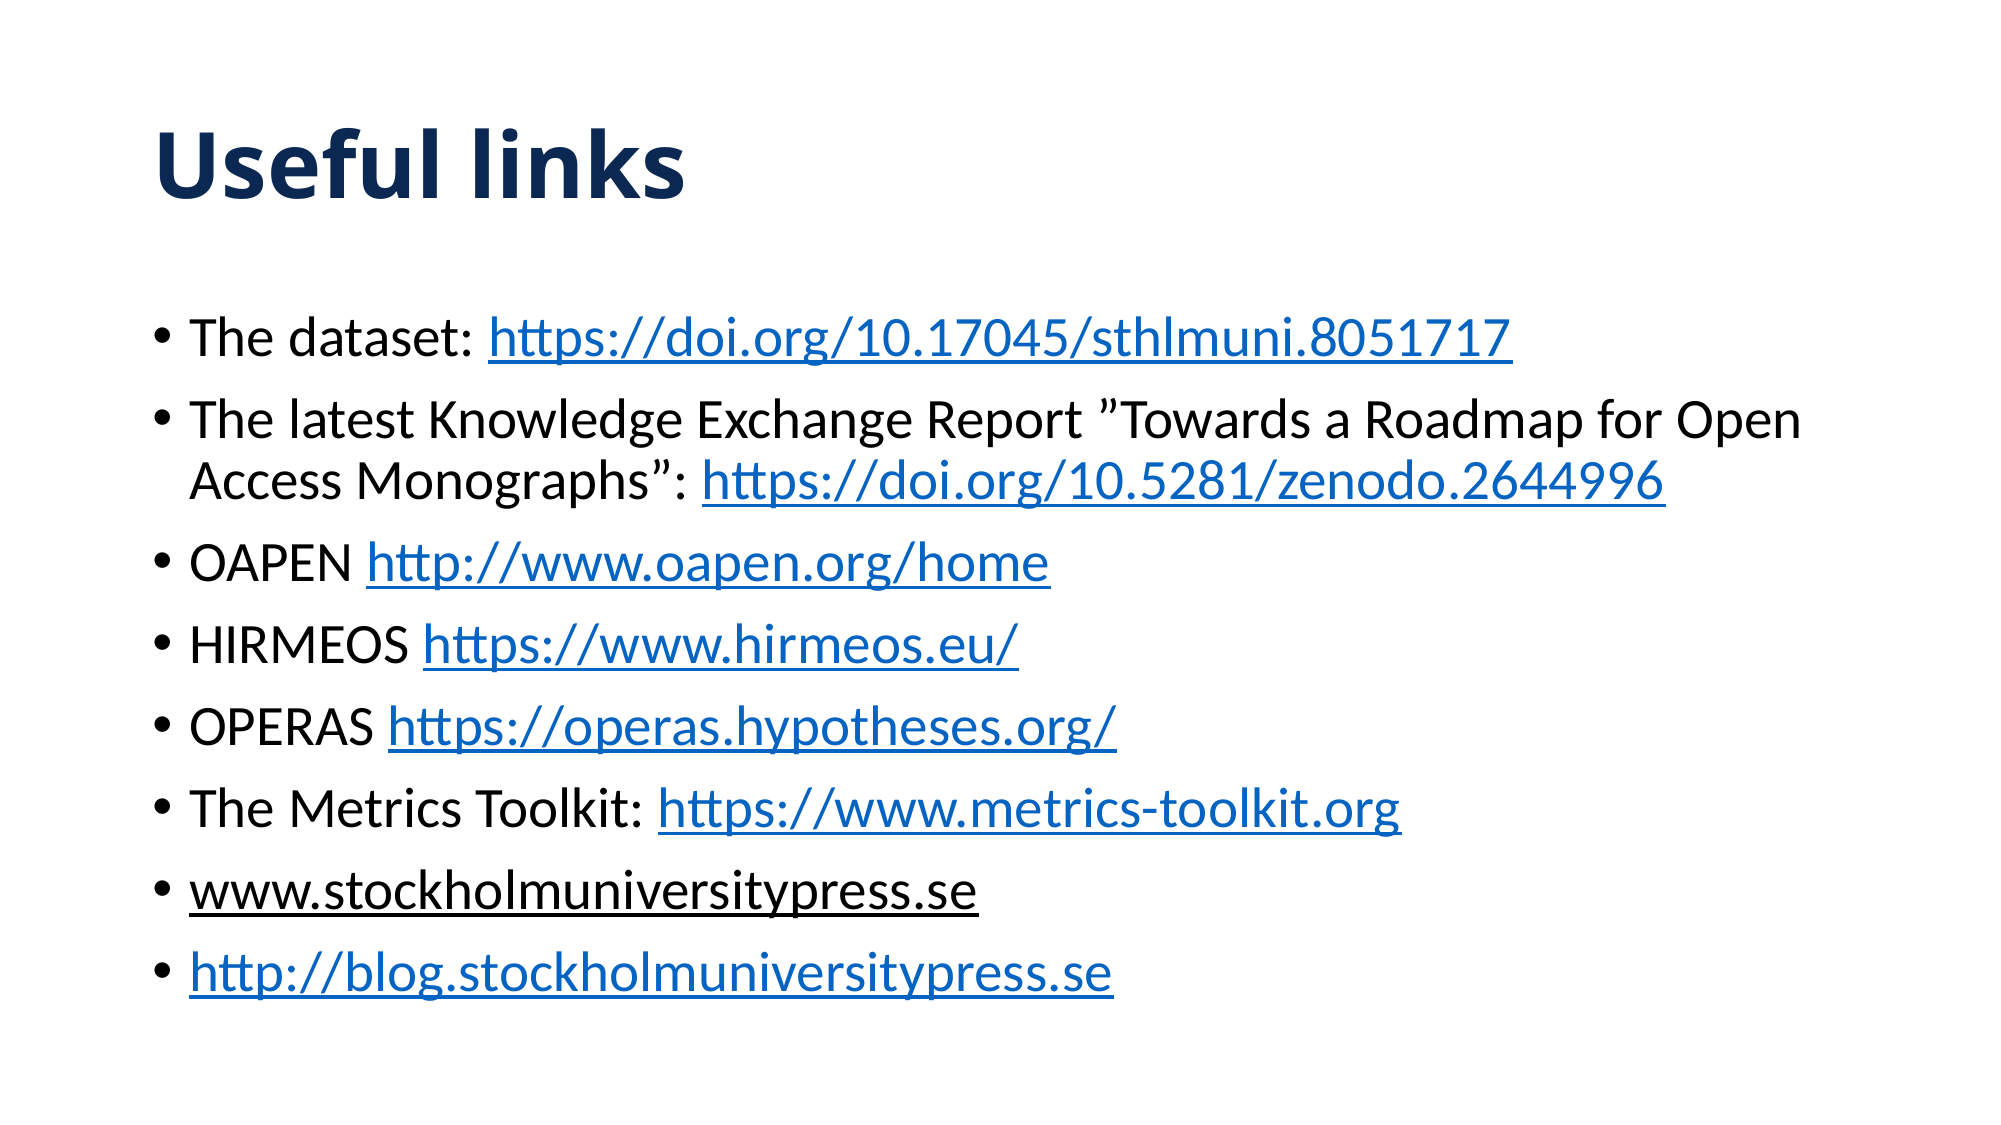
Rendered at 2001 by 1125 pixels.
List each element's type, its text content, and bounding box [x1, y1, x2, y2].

list The dataset: https://doi.org/10.17045/sthlmuni.8051717 The latest Knowledge Exchange Report ”Towards a Roadmap for Open Access Monographs”: https://doi.org/10.5281/zenodo.2644996 OAPEN http://www.oapen.org/home HIRMEOS https://www.hirmeos.eu/ OPERAS https://operas.hypotheses.org/ The Metrics Toolkit: https://www.metrics-toolkit.org www.stockholmuniversitypress.se http://blog.stockholmuniversitypress.se [137, 299, 1863, 1014]
title Useful links [137, 59, 1863, 278]
